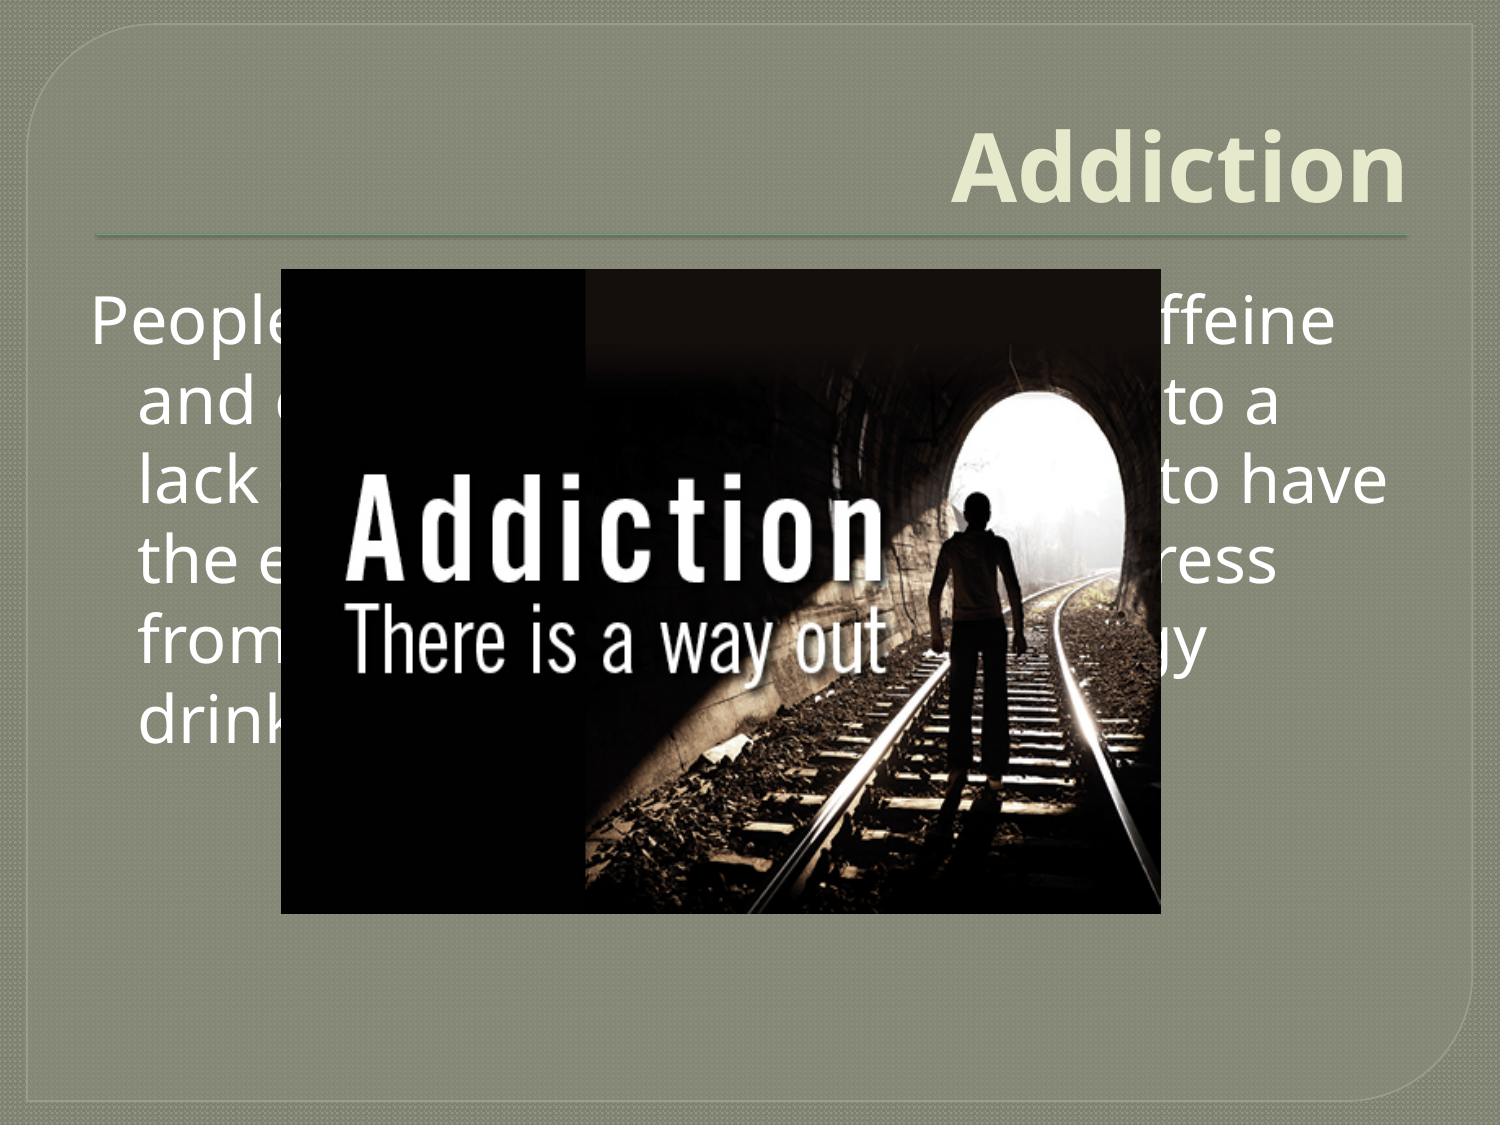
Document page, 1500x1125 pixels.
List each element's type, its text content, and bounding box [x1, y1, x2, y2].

picture [280, 269, 1161, 915]
title Addiction [75, 41, 1425, 230]
list People can become addicted to caffeine and energy drinks. This can lead to a lack of functioning when unable to have the energy drink or a financial stress from having to buy several energy drinks daily. [75, 270, 1425, 1013]
